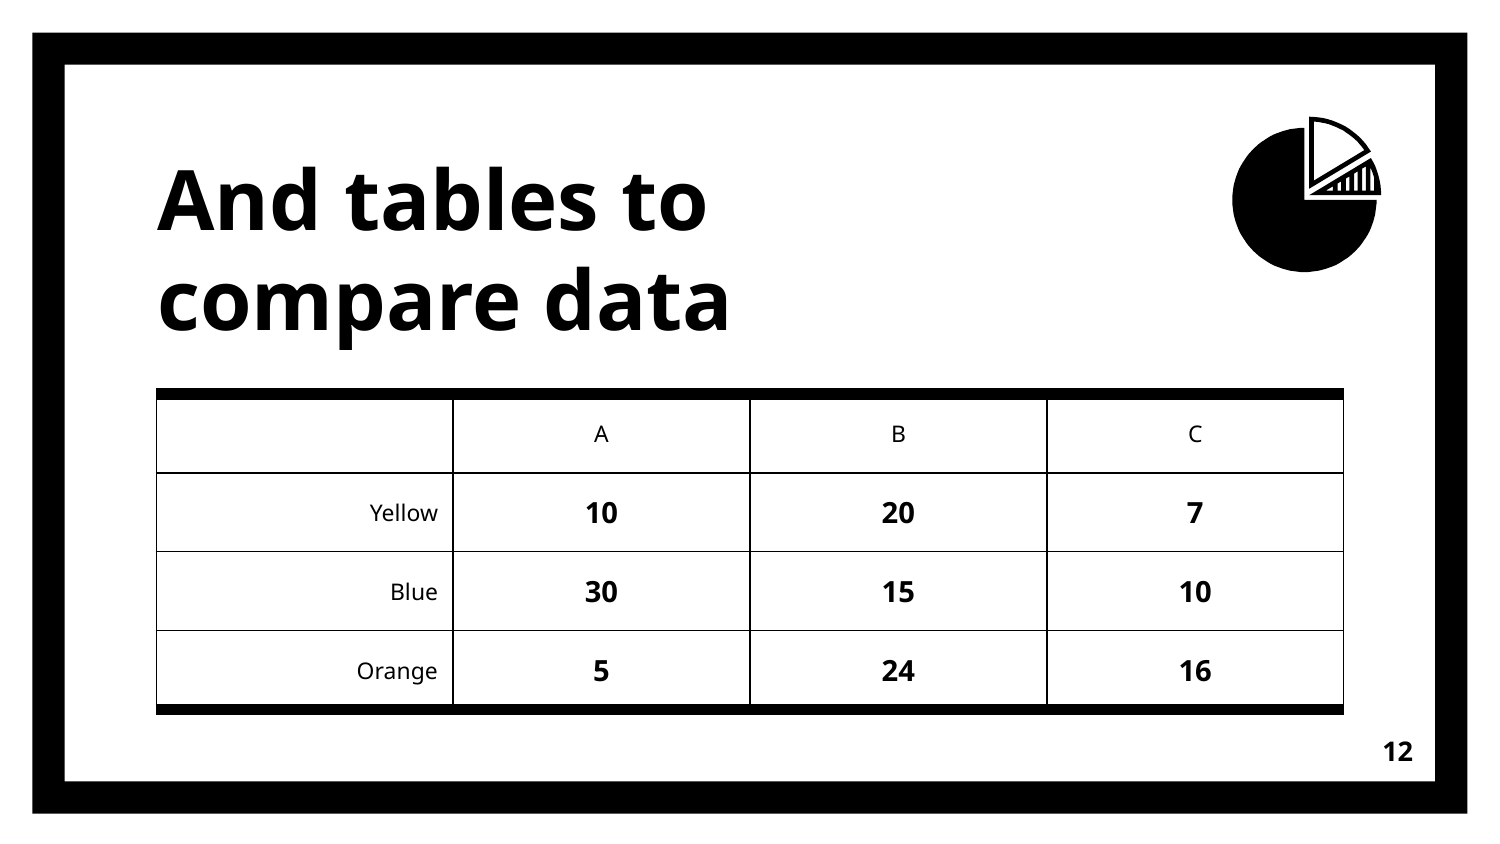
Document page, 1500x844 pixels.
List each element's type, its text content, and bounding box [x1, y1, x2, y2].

table_cell 15 [751, 552, 1046, 630]
table_cell 20 [751, 474, 1046, 551]
table_header B [751, 400, 1046, 472]
table_cell Orange [157, 631, 452, 704]
table_header A [454, 400, 749, 472]
table_cell 24 [751, 631, 1046, 704]
table_cell 7 [1048, 474, 1343, 551]
title And tables to compare data [142, 139, 978, 363]
table_cell 30 [454, 552, 749, 630]
table_cell Blue [157, 552, 452, 630]
slide_number 12 [1338, 720, 1429, 786]
table_cell Yellow [157, 474, 452, 551]
table_header [157, 400, 452, 472]
table_header C [1048, 400, 1343, 472]
table_cell 10 [1048, 552, 1343, 630]
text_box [1231, 116, 1382, 273]
table_cell 5 [454, 631, 749, 704]
table_cell 10 [454, 474, 749, 551]
table_cell 16 [1048, 631, 1343, 704]
